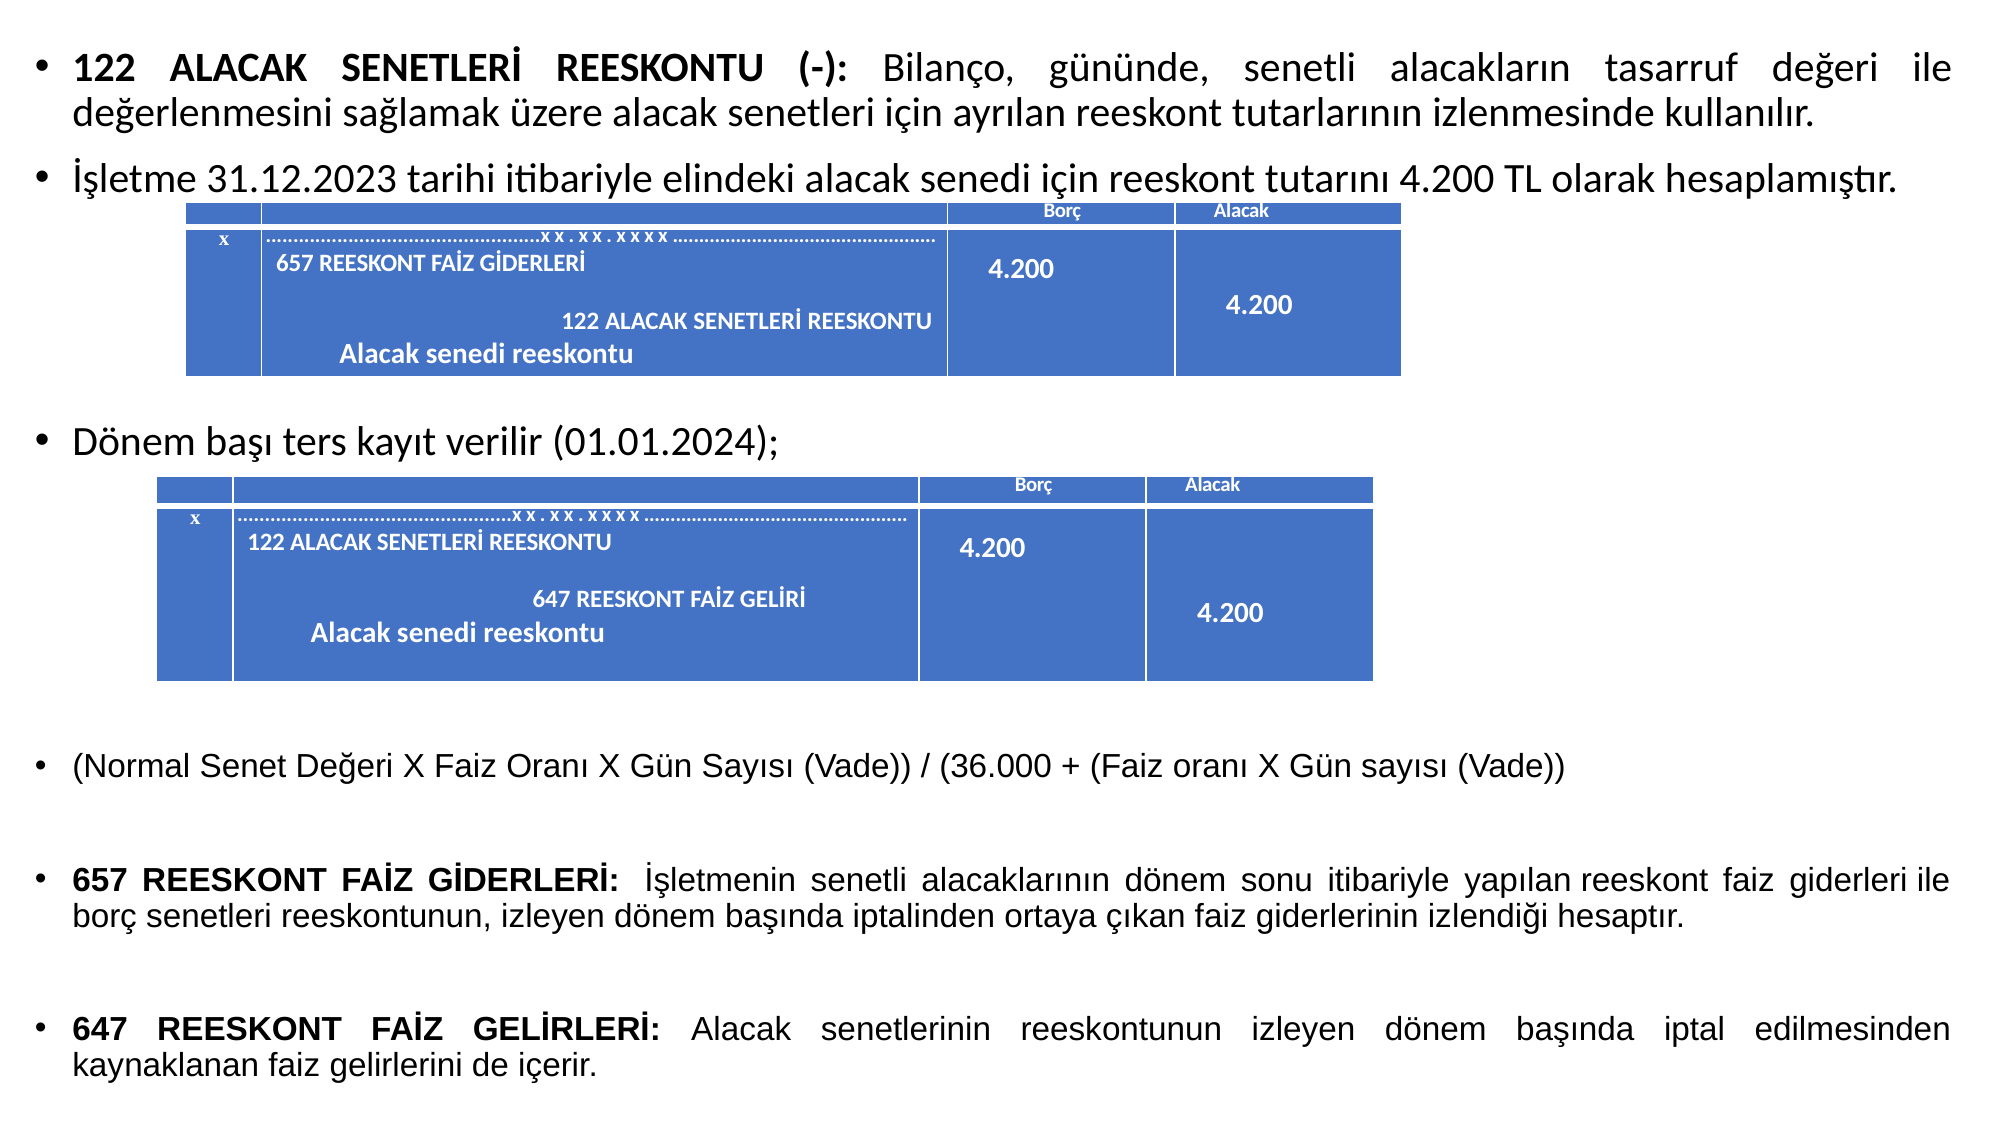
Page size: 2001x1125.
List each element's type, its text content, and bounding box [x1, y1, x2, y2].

table_cell 4.200 [920, 509, 1145, 681]
table_cell 4.200 [1147, 509, 1373, 681]
table_cell x [186, 230, 261, 376]
table_header [262, 203, 947, 224]
list 122 ALACAK SENETLERİ REESKONTU (-): Bilanço, gününde, senetli alacakların tasarruf değeri ile değerlenmesini sağlamak üzere alacak senetleri için ayrılan reeskont tutarlarının izlenmesinde kullanılır. İşletme 31.12.2023 tarihi itibariyle elindeki alacak senedi için reeskont tutarını 4.200 TL olarak hesaplamıştır. Dönem başı ters kayıt verilir (01.01.2024); (Normal Senet Değeri X Faiz Oranı X Gün Sayısı (Vade)) / (36.000 + (Faiz oranı X Gün sayısı (Vade)) 657 REESKONT FAİZ GİDERLERİ: İşletmenin senetli alacaklarının dönem sonu itibariyle yapılan reeskont faiz giderleri ile borç senetleri reeskontunun, izleyen dönem başında iptalinden ortaya çıkan faiz giderlerinin izlendiği hesaptır. 647 REESKONT FAİZ GELİRLERİ: Alacak senetlerinin reeskontunun izleyen dönem başında iptal edilmesinden kaynaklanan faiz gelirlerini de içerir. [19, 37, 1968, 1101]
table_header [186, 203, 261, 224]
table_header [157, 477, 232, 503]
table_header Alacak [1147, 477, 1373, 503]
table_cell ..................................................xx.xx.xxxx.................................................. 122 ALACAK SENETLERİ REESKONTU 647 REESKONT FAİZ GELİRİ Alacak senedi reeskontu [234, 509, 918, 681]
table_header Borç [920, 477, 1145, 503]
table_cell 4.200 [1176, 230, 1401, 376]
table_cell x [157, 509, 232, 681]
table_header Borç [948, 203, 1174, 224]
table_cell ..................................................xx.xx.xxxx.................................................. 657 REESKONT FAİZ GİDERLERİ 122 ALACAK SENETLERİ REESKONTU Alacak senedi reeskontu [262, 230, 947, 376]
table_cell 4.200 [948, 230, 1174, 376]
table_header [234, 477, 918, 503]
table_header Alacak [1176, 203, 1401, 224]
